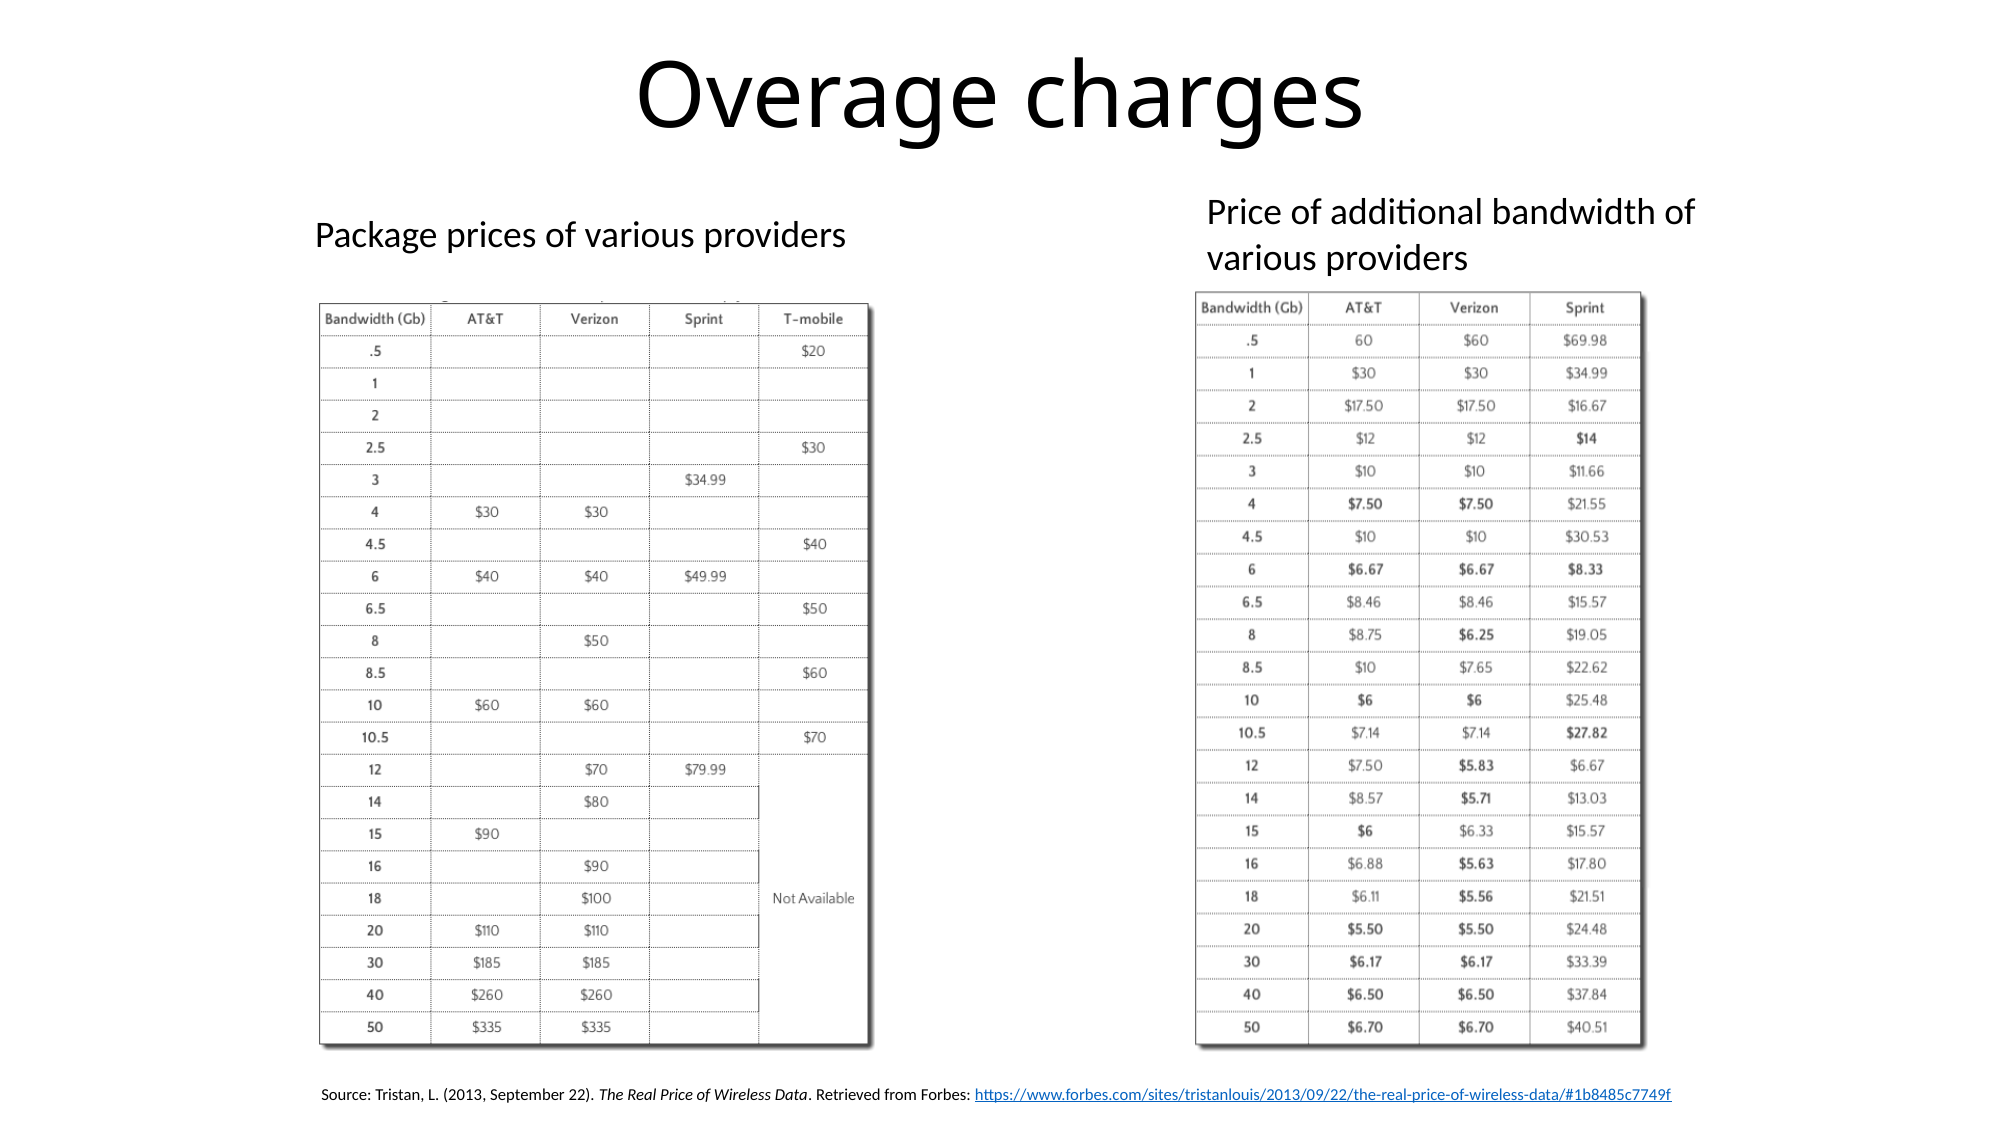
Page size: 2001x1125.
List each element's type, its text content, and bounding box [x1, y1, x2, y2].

text_box Package prices of various providers [300, 202, 879, 263]
text_box Price of additional bandwidth of various providers [1192, 180, 1771, 285]
title Overage charges [352, 34, 1648, 161]
picture [317, 301, 879, 1057]
text_box Source: Tristan, L. (2013, September 22). The Real Price of Wireless Data. Retrieved from Forbes: https://www.forbes.com/sites/tristanlouis/2013/09/22/the-real-price-of-wireless-data/#1b8485c7749f [306, 1075, 1694, 1125]
picture [1192, 289, 1655, 1057]
